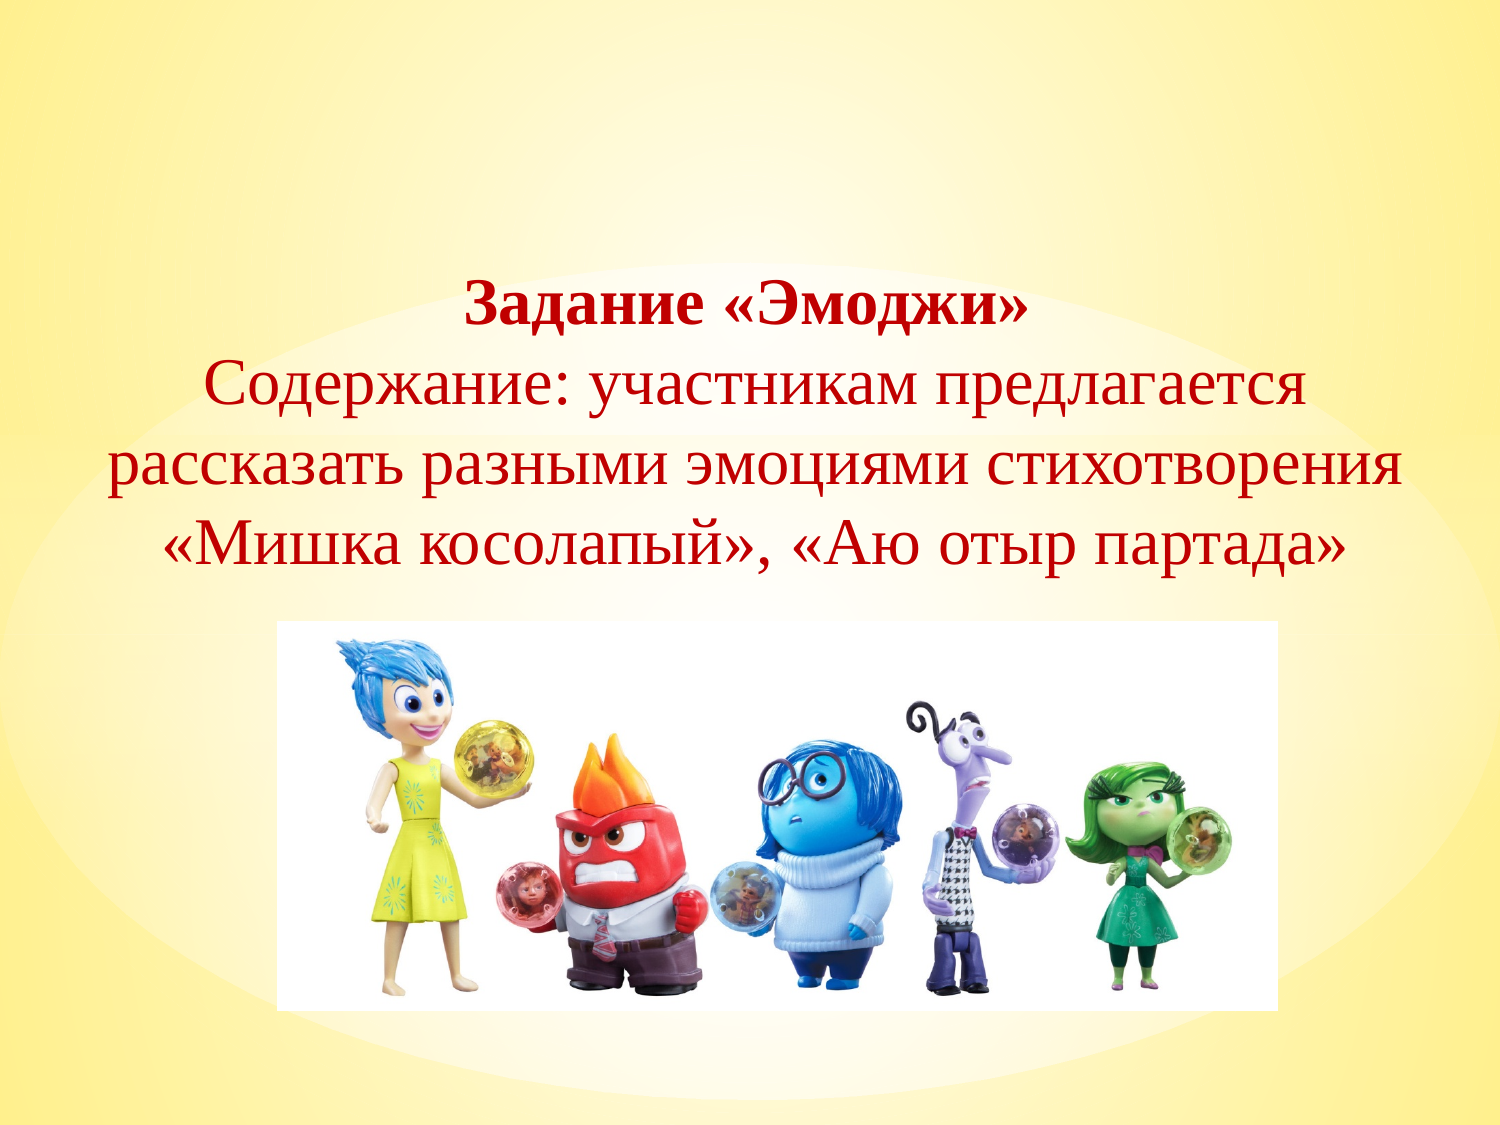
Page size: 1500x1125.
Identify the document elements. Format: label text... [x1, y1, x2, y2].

picture [277, 621, 1278, 1012]
text_box Задание «Эмоджи» Содержание: участникам предлагается рассказать разными эмоциями стихотворения «Мишка косолапый», «Аю отыр партада» [88, 250, 1424, 585]
